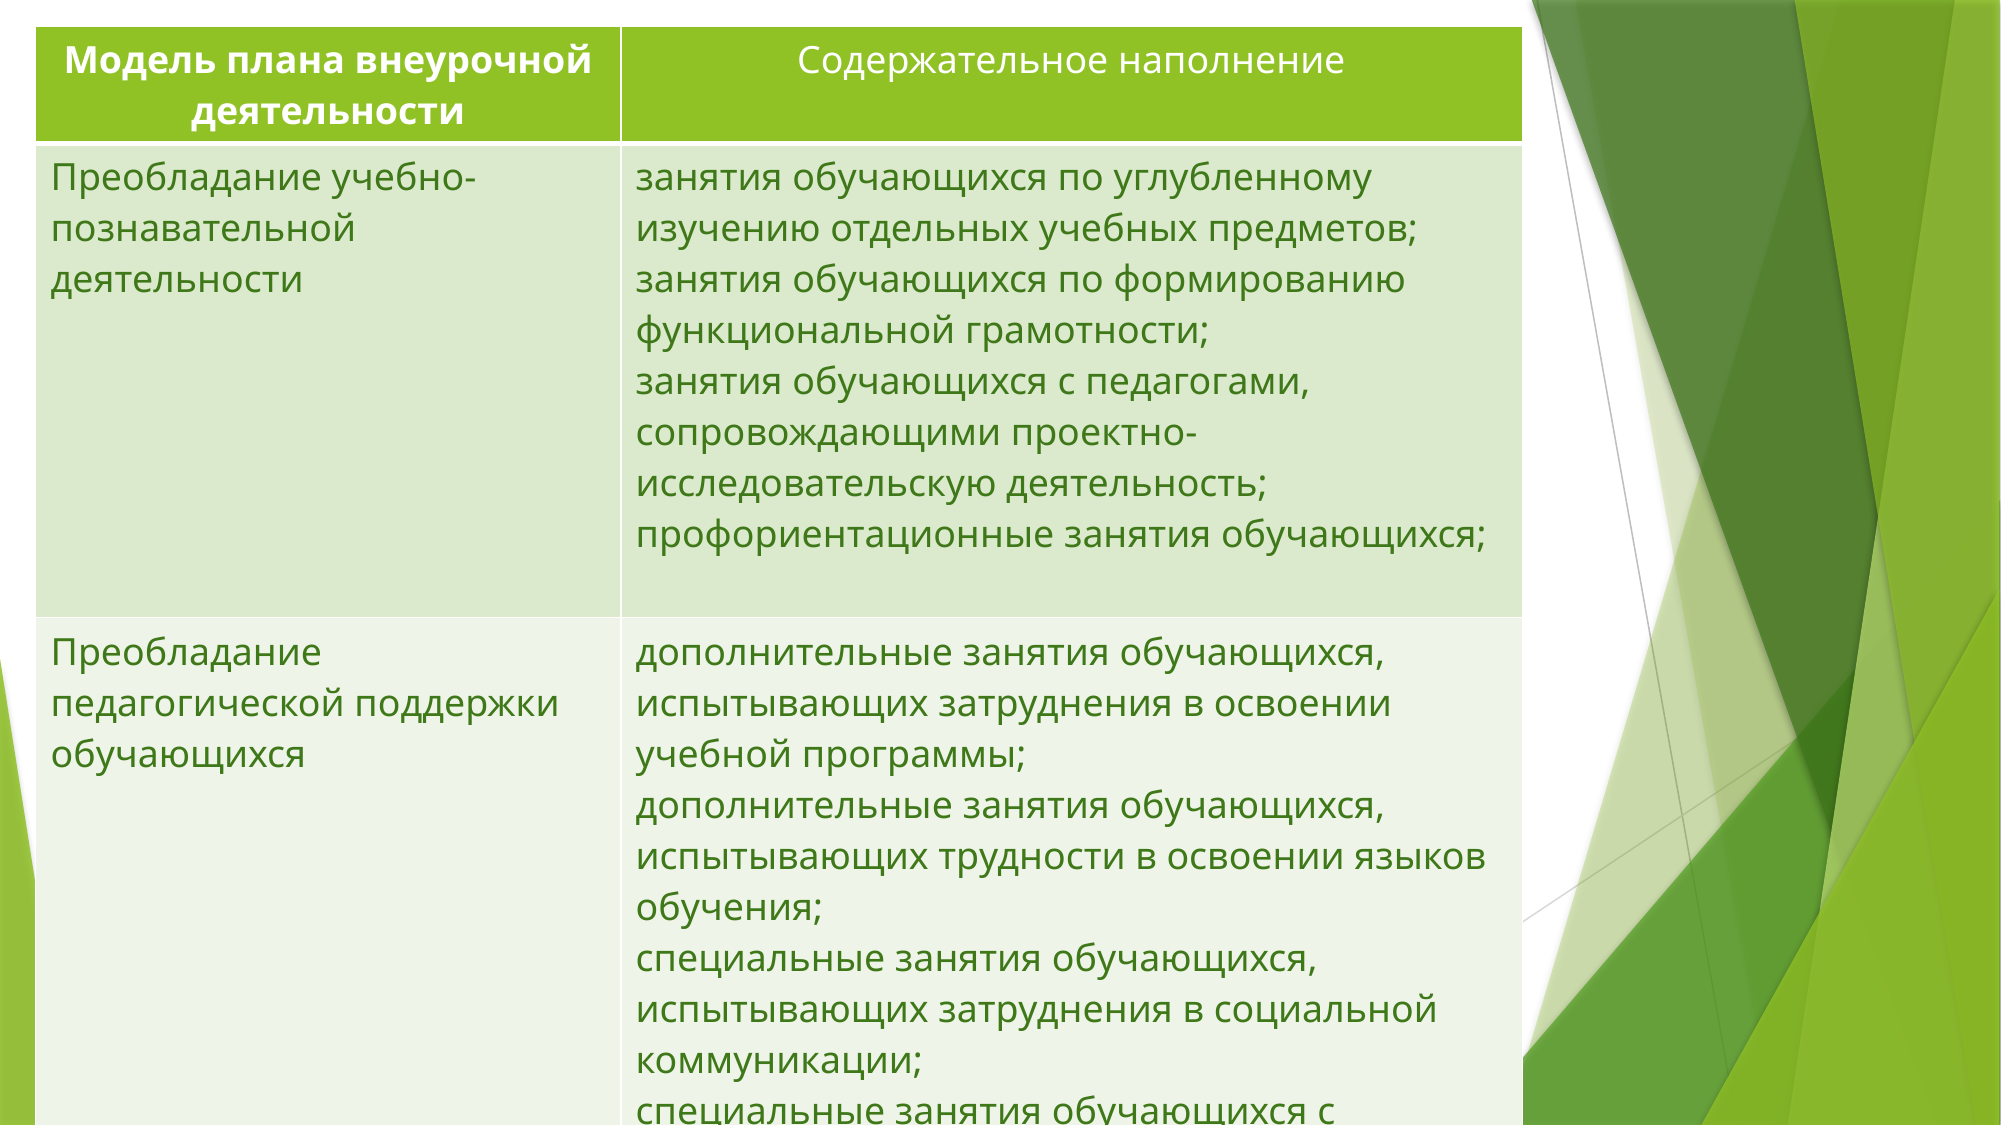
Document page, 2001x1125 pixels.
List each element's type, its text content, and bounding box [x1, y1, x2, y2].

table_header Содержательное наполнение [622, 27, 1522, 141]
table_cell занятия обучающихся по углубленному изучению отдельных учебных предметов; занятия обучающихся по формированию функциональной грамотности; занятия обучающихся с педагогами, сопровождающими проектно-исследовательскую деятельность; профориентационные занятия обучающихся; [622, 146, 1522, 617]
table_cell Преобладание педагогической поддержки обучающихся [36, 618, 620, 1125]
table_cell дополнительные занятия обучающихся, испытывающих затруднения в освоении учебной программы; дополнительные занятия обучающихся, испытывающих трудности в освоении языков обучения; специальные занятия обучающихся, испытывающих затруднения в социальной коммуникации; специальные занятия обучающихся с ограниченными возможностями здоровья; [622, 618, 1522, 1125]
table_cell Преобладание учебно-познавательной деятельности [36, 146, 620, 617]
table_header Модель плана внеурочной деятельности [36, 27, 620, 141]
